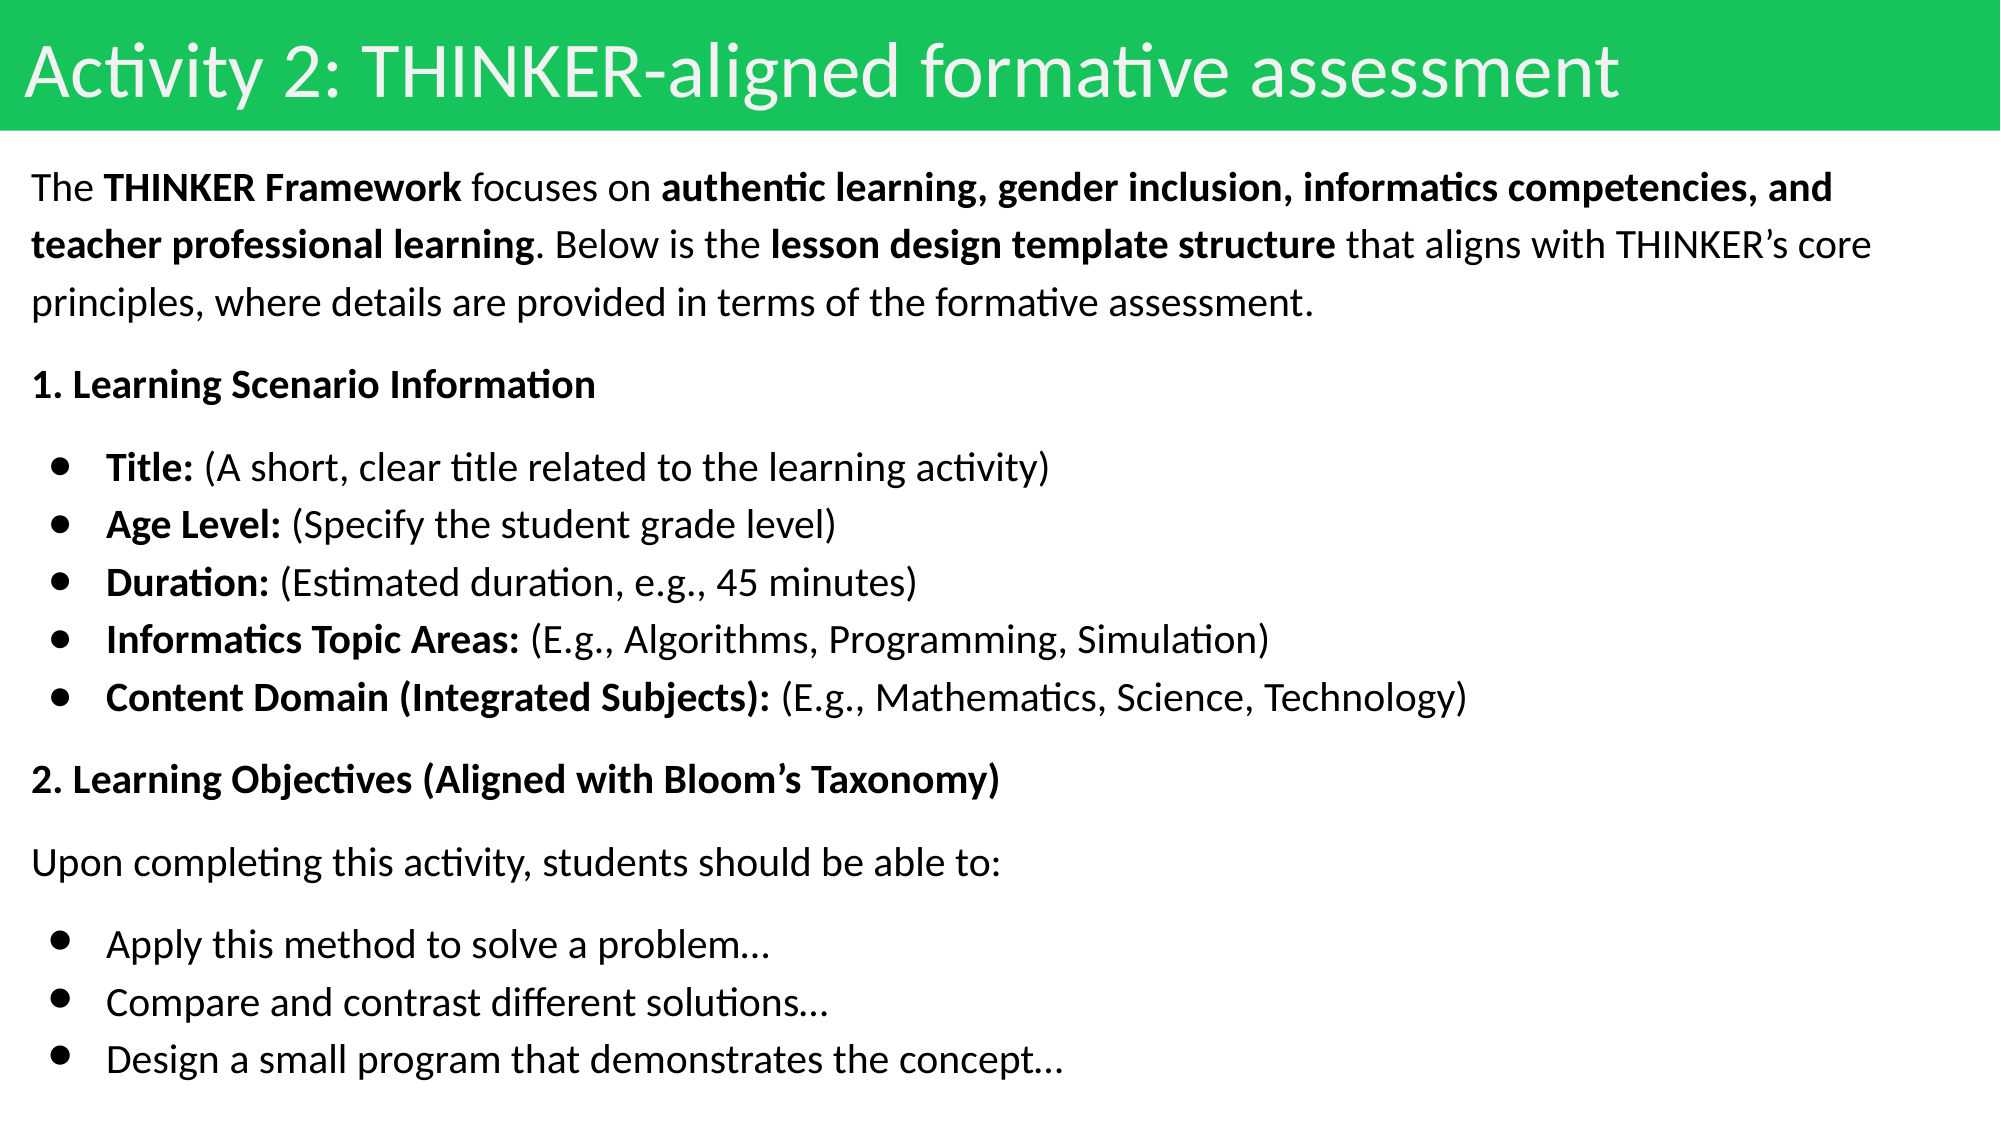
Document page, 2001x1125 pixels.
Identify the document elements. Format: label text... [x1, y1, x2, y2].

title Activity 2: THINKER-aligned formative assessment [16, 13, 1976, 131]
list The THINKER Framework focuses on authentic learning, gender inclusion, informatics competencies, and teacher professional learning. Below is the lesson design template structure that aligns with THINKER’s core principles, where details are provided in terms of the formative assessment​. 1. Learning Scenario Information Title: (A short, clear title related to the learning activity) Age Level: (Specify the student grade level) Duration: (Estimated duration, e.g., 45 minutes) Informatics Topic Areas: (E.g., Algorithms, Programming, Simulation) Content Domain (Integrated Subjects): (E.g., Mathematics, Science, Technology) 2. Learning Objectives (Aligned with Bloom’s Taxonomy) Upon completing this activity, students should be able to: Apply this method to solve a problem… Compare and contrast different solutions… Design a small program that demonstrates the concept… [16, 144, 1976, 1108]
